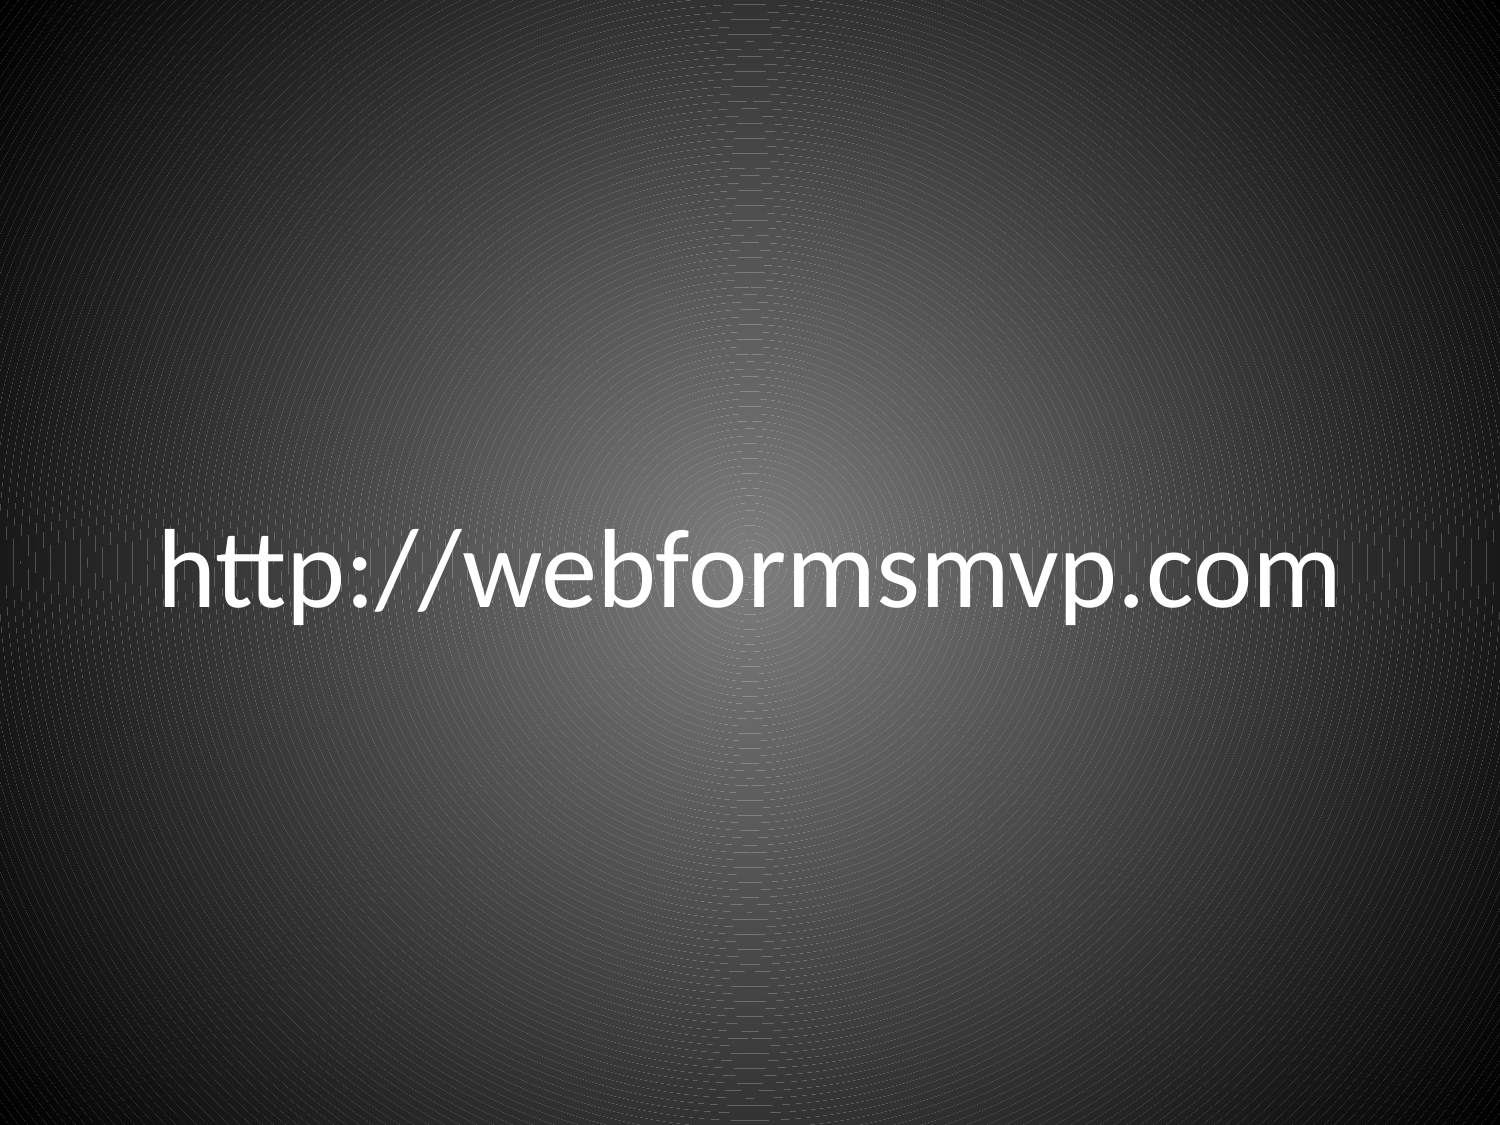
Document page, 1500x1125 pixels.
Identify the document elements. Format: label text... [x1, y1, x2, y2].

title http://webformsmvp.com [112, 441, 1388, 683]
